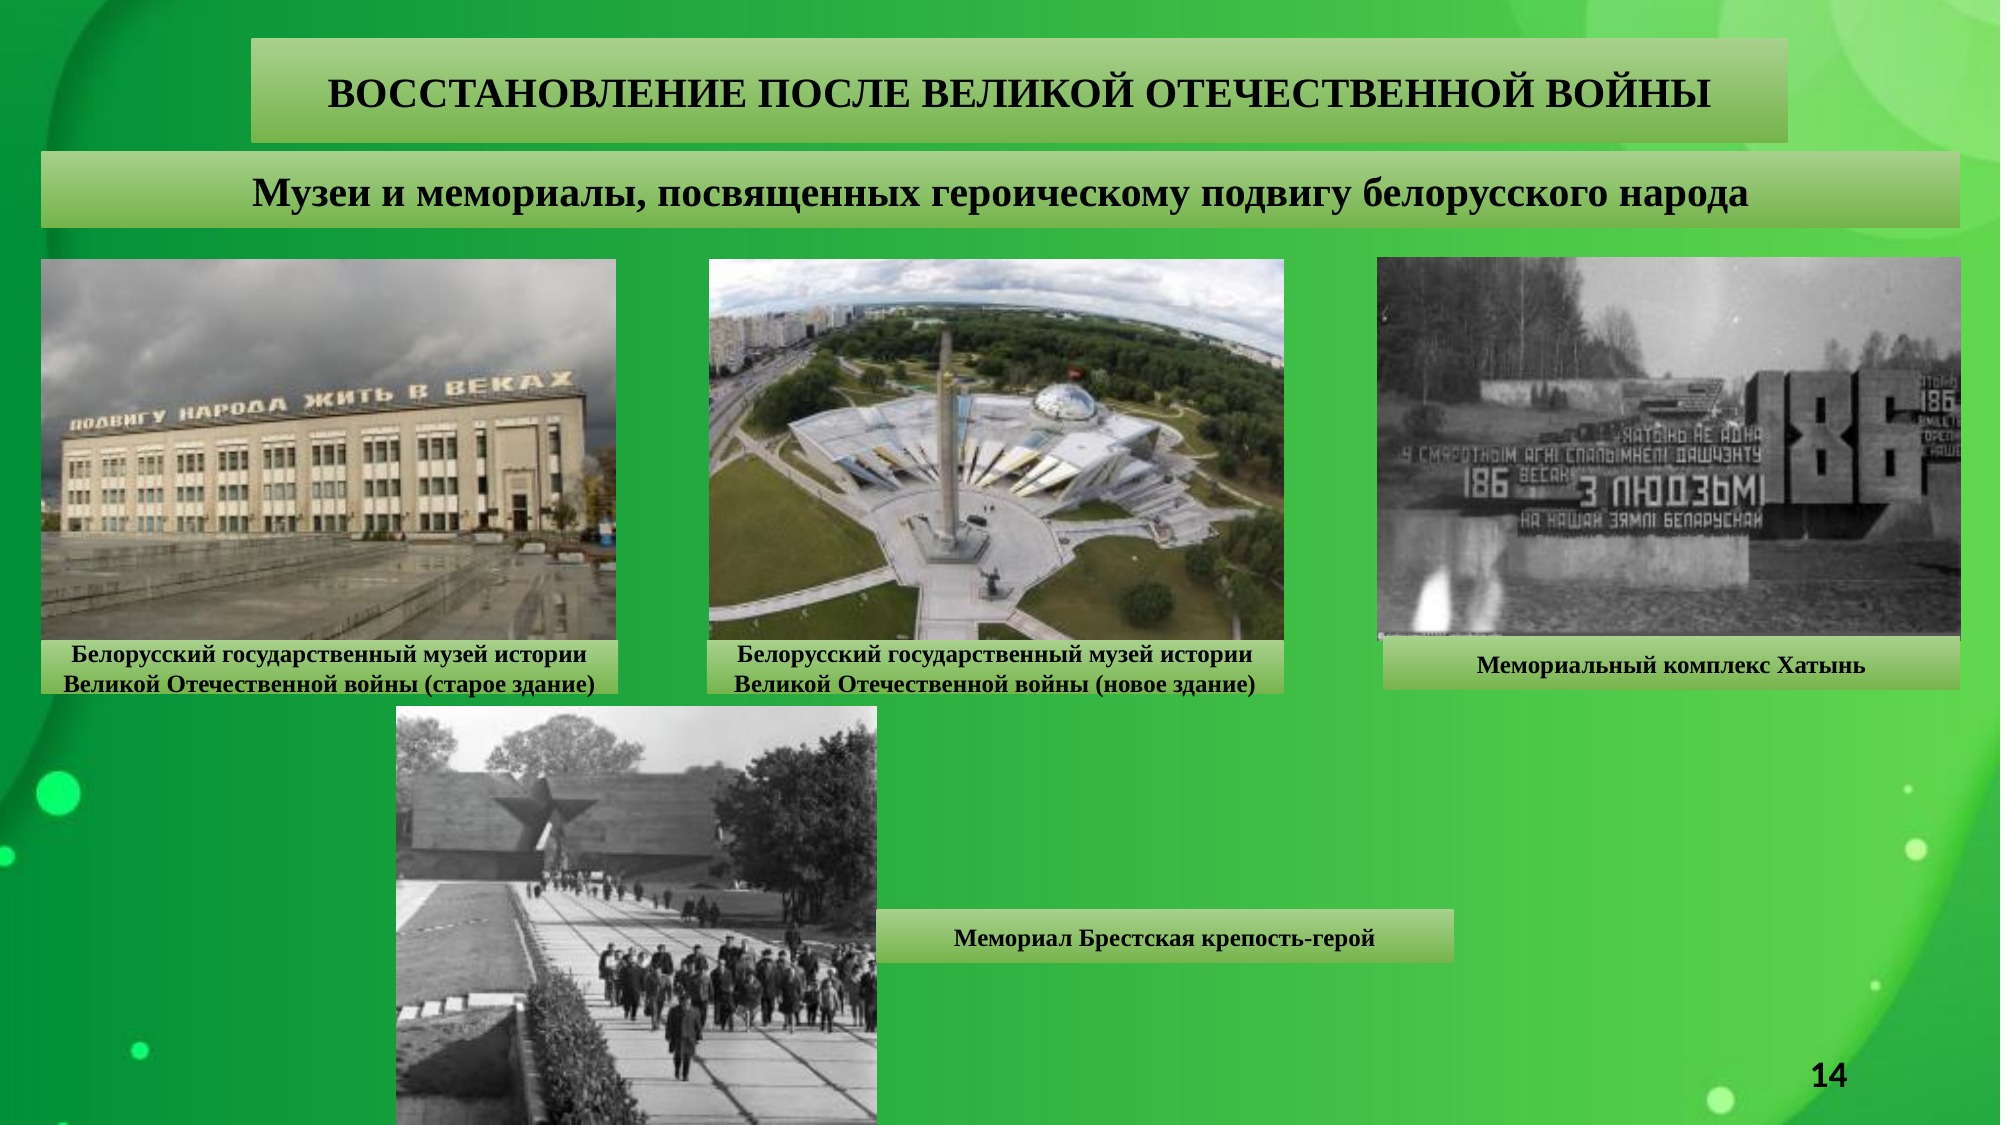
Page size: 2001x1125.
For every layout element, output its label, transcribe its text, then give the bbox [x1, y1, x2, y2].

text_box ВОССТАНОВЛЕНИЕ ПОСЛЕ ВЕЛИКОЙ ОТЕЧЕСТВЕННОЙ ВОЙНЫ [251, 38, 1788, 143]
text_box Мемориал Брестская крепость-герой [877, 909, 1454, 963]
picture [0, 0, 2000, 1125]
text_box Белорусский государственный музей истории Великой Отечественной войны (новое здание) [706, 640, 1284, 694]
text_box Белорусский государственный музей истории Великой Отечественной войны (старое здание) [41, 640, 619, 694]
text_box Музеи и мемориалы, посвященных героическому подвигу белорусского народа [41, 151, 1961, 228]
text_box Мемориальный комплекс Хатынь [1383, 641, 1961, 690]
slide_number 14 [1412, 1042, 1863, 1103]
